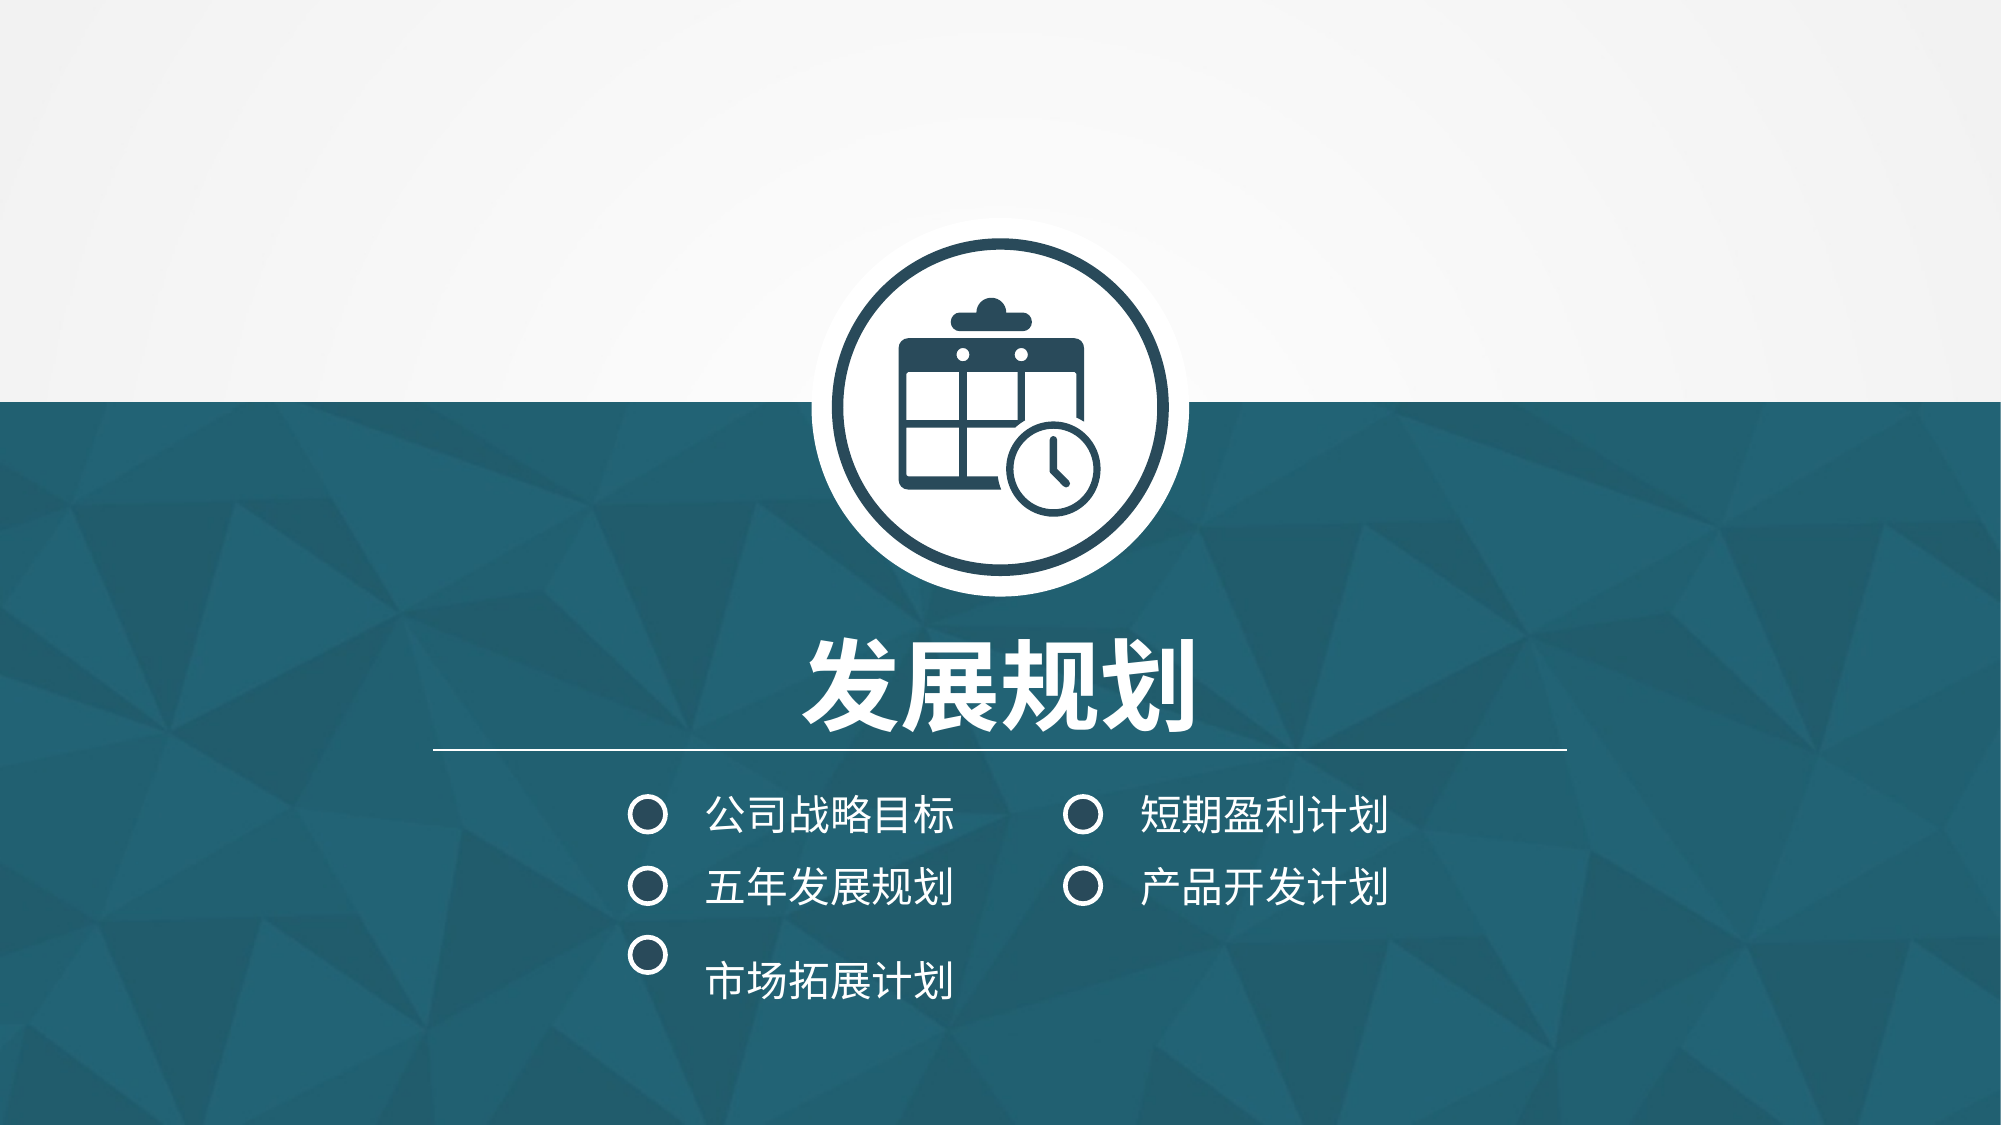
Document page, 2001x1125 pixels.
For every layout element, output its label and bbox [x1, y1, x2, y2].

picture [0, 0, 2001, 1125]
text_box [811, 217, 1190, 597]
